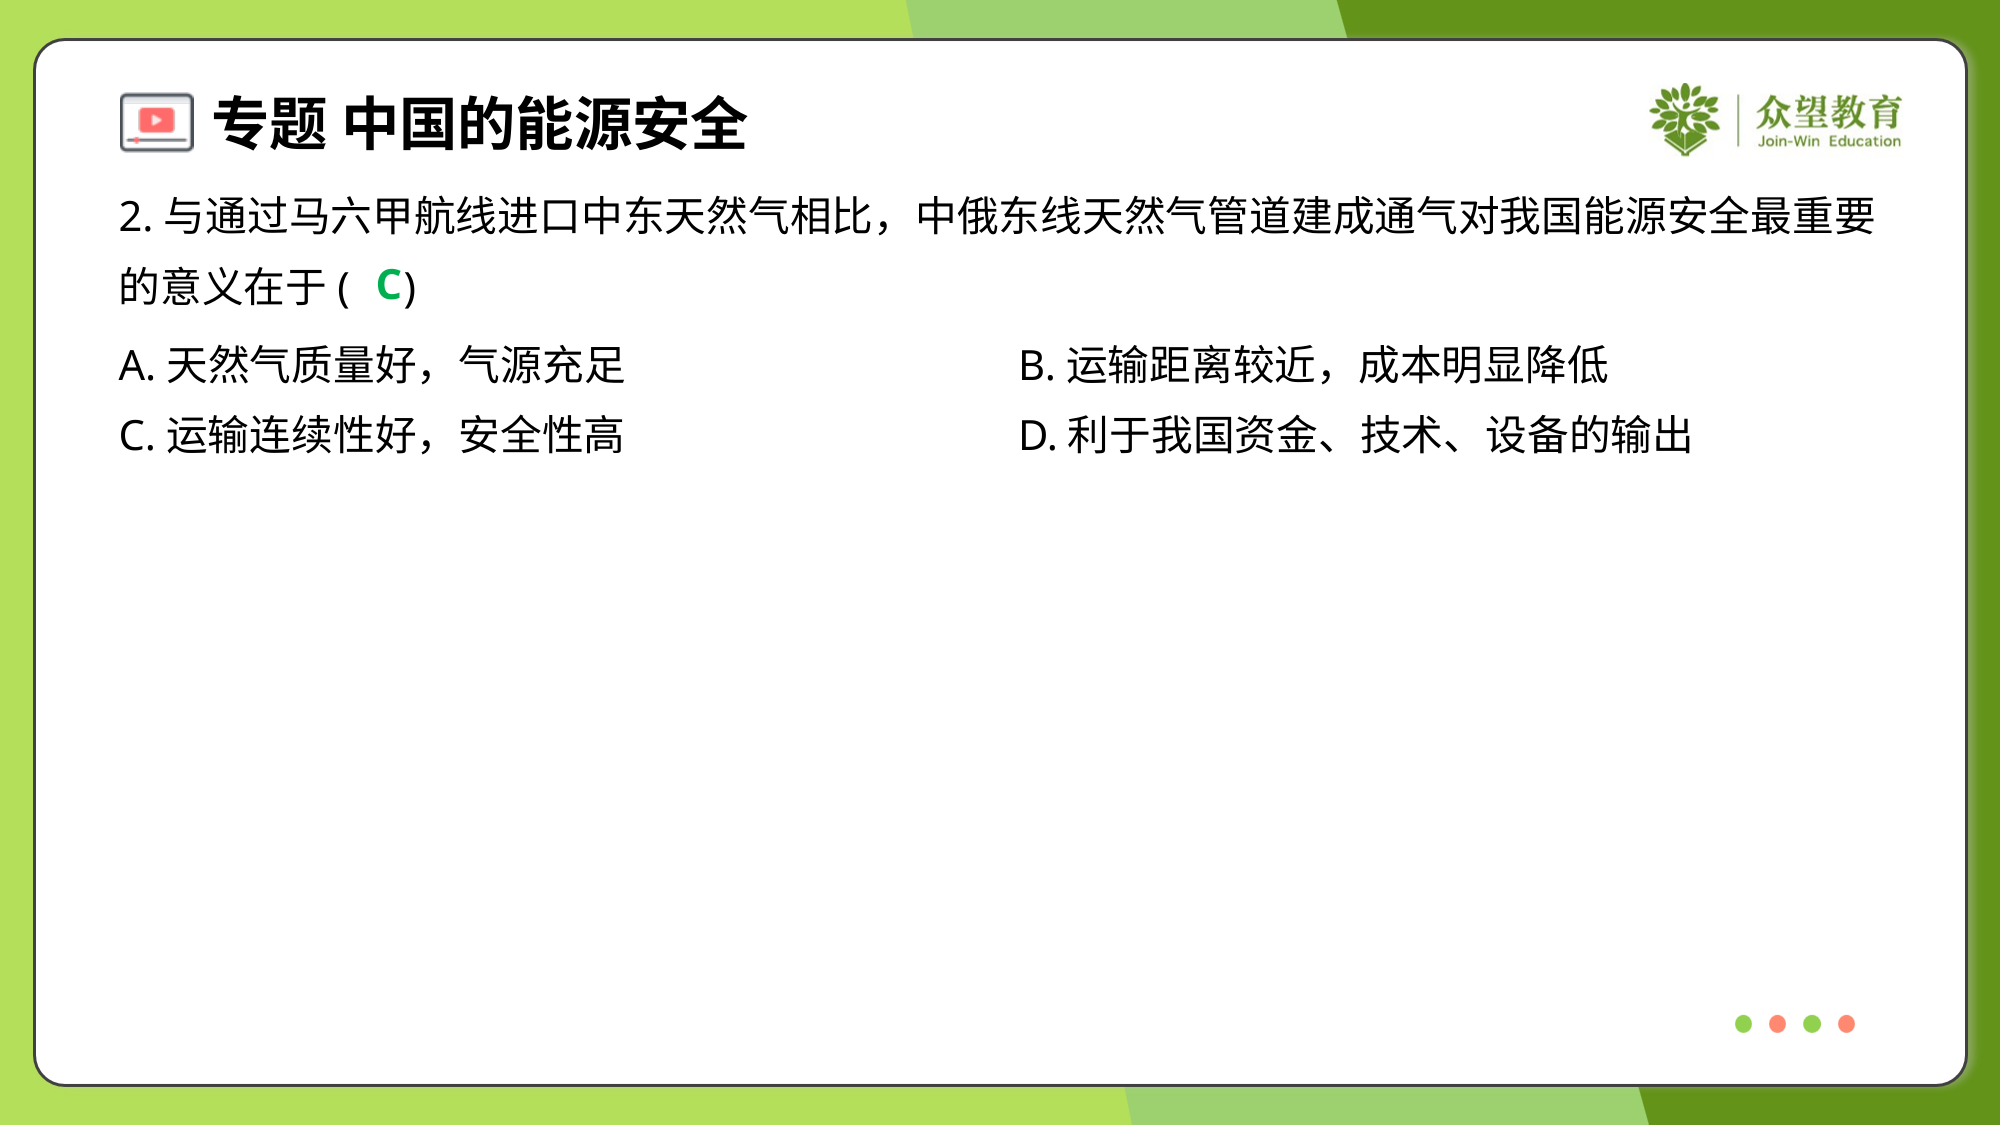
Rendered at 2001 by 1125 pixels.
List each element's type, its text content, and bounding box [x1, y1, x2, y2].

text_box C [359, 236, 418, 301]
text_box A.天然气质量好，气源充足 B.运输距离较近，成本明显降低 C.运输连续性好，安全性高 D.利于我国资金、技术、设备的输出 [118, 313, 1883, 452]
picture [0, 0, 2000, 1125]
text_box 2.与通过马六甲航线进口中东天然气相比，中俄东线天然气管道建成通气对我国能源安全最重要 的意义在于( ) [118, 164, 1883, 304]
